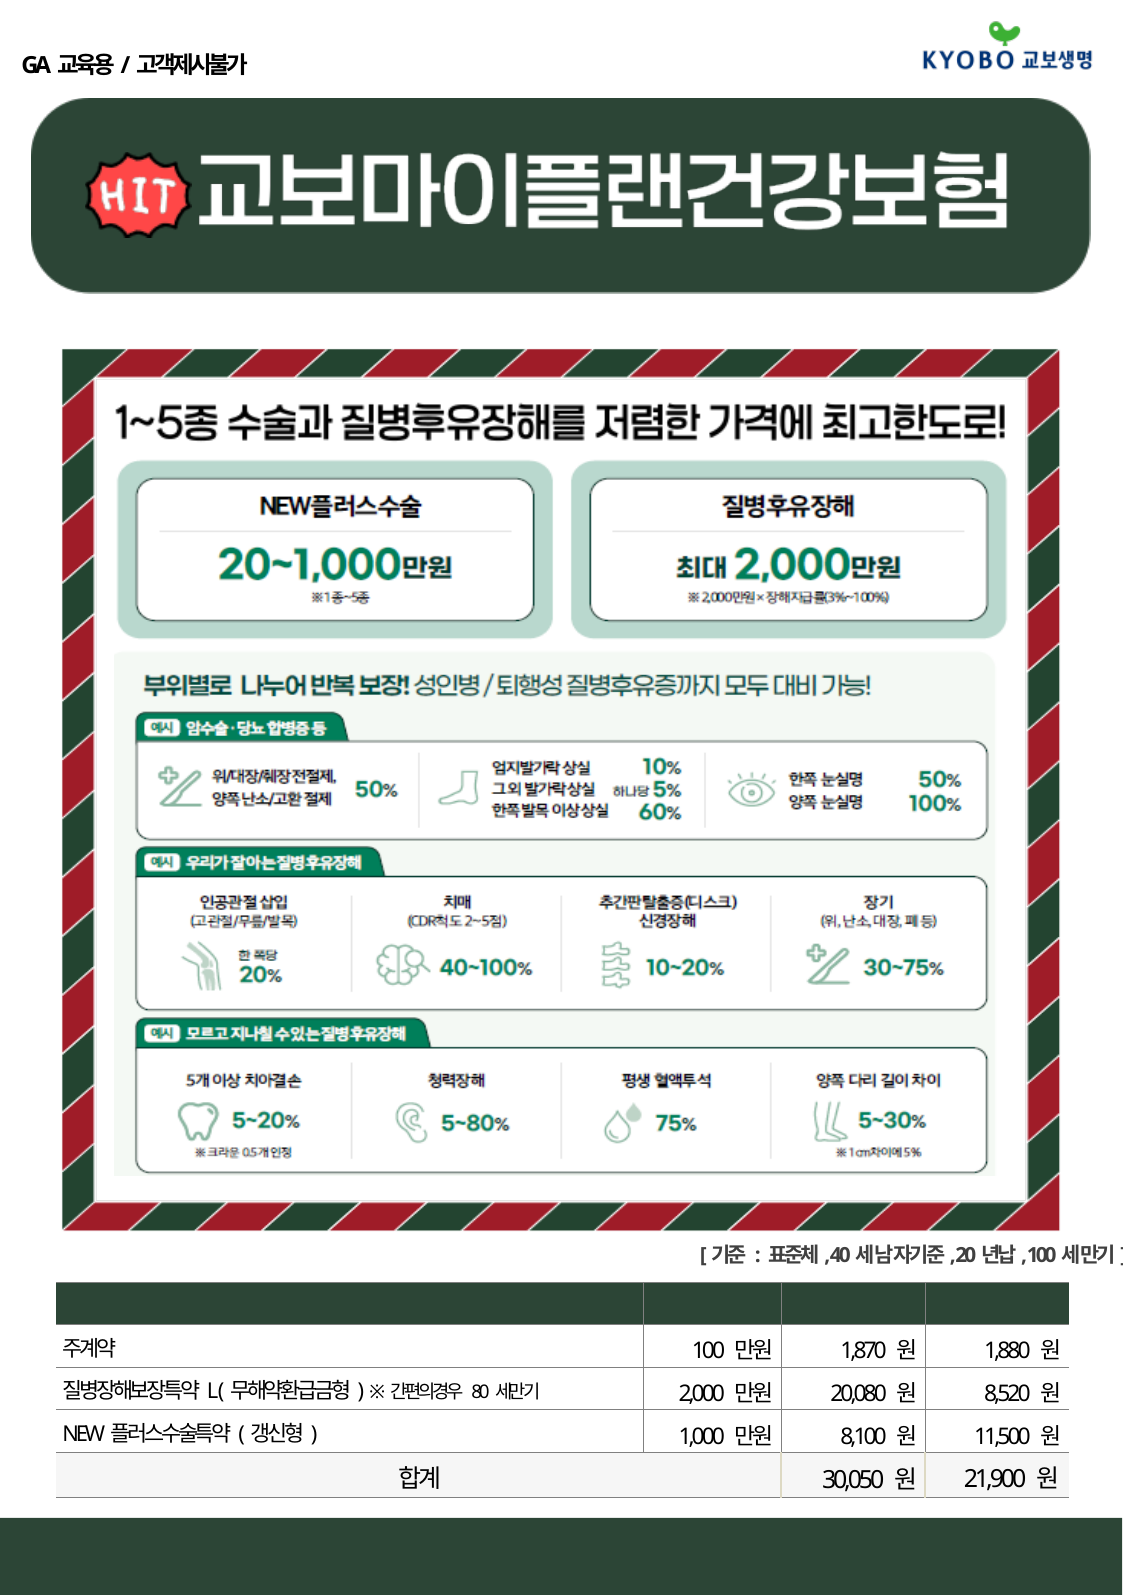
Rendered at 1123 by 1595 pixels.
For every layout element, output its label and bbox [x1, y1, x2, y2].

text_box [0, 0, 1123, 1595]
